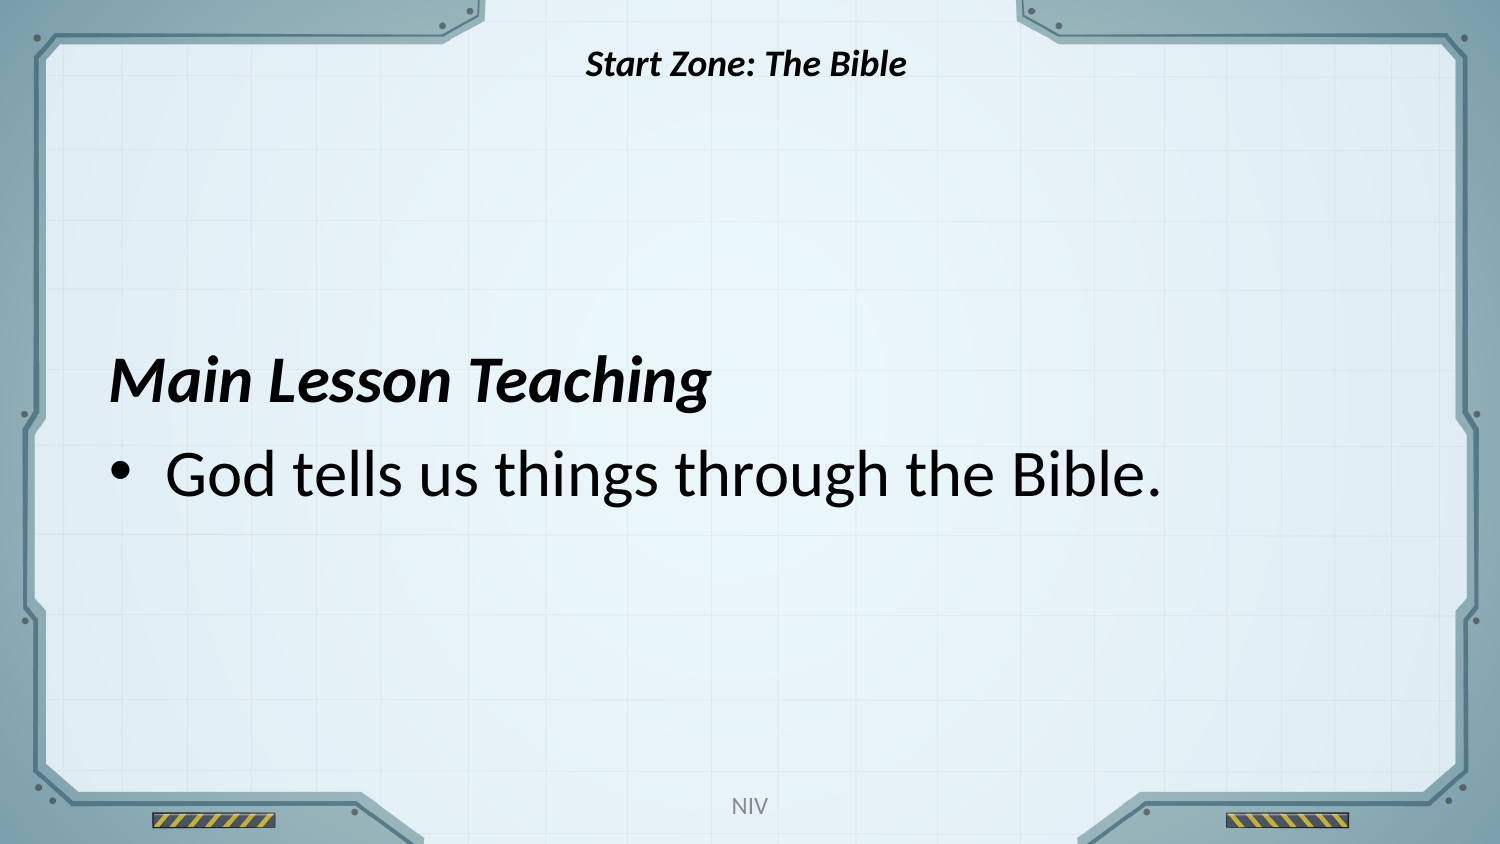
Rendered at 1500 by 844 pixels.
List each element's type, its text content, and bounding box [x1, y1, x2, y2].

footer NIV [512, 782, 988, 828]
list Main Lesson Teaching God tells us things through the Bible. [94, 142, 1408, 704]
picture [0, 0, 1500, 844]
text_box Start Zone: The Bible [502, 31, 992, 91]
